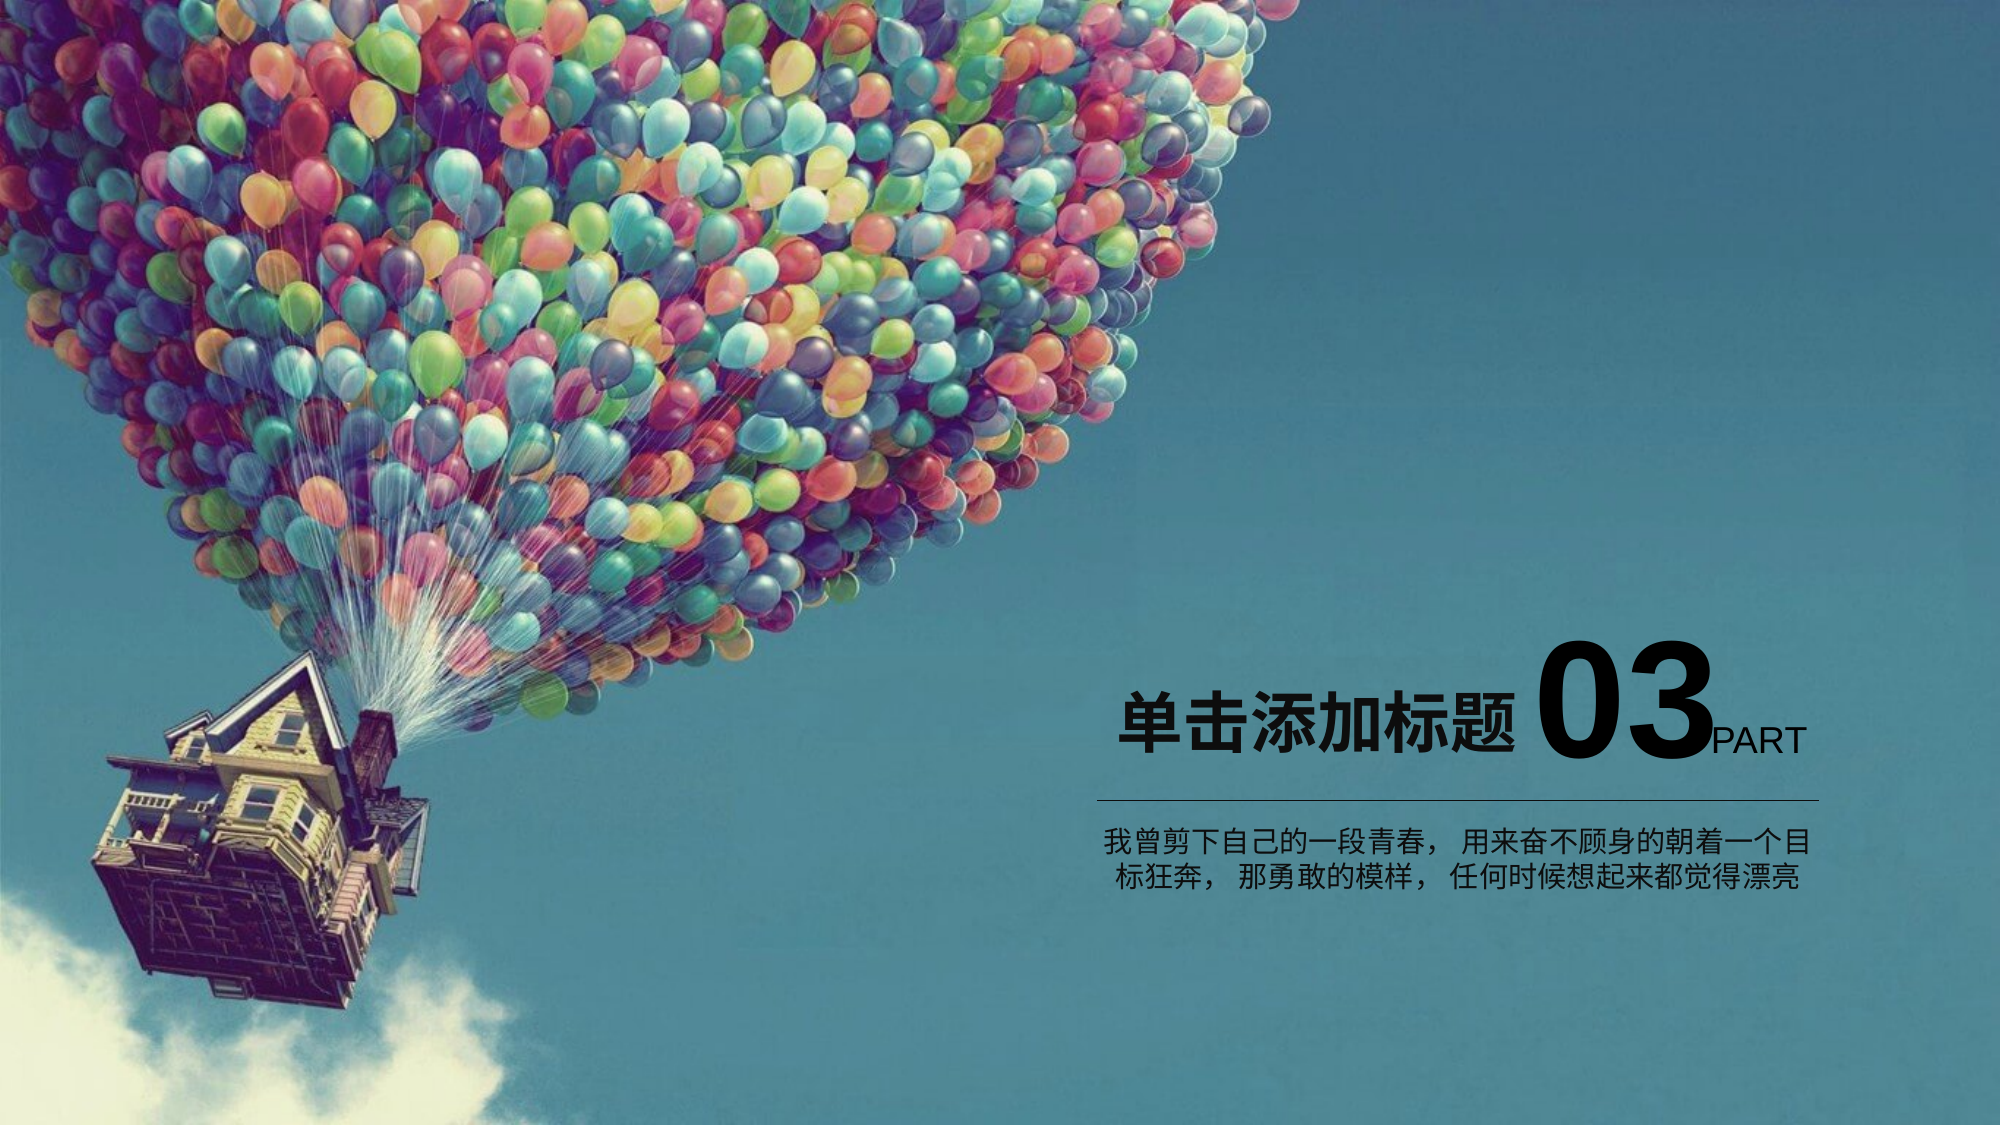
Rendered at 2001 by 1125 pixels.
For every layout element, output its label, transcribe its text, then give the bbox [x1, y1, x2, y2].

text_box 单击添加标题 [1102, 673, 1460, 769]
picture [0, 0, 2000, 1125]
text_box 我曾剪下自己的一段青春， 用来奋不顾身的朝着一个目标狂奔， 那勇敢的模样， 任何时候想起来都觉得漂亮 [1083, 816, 1833, 901]
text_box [1460, 583, 1838, 801]
